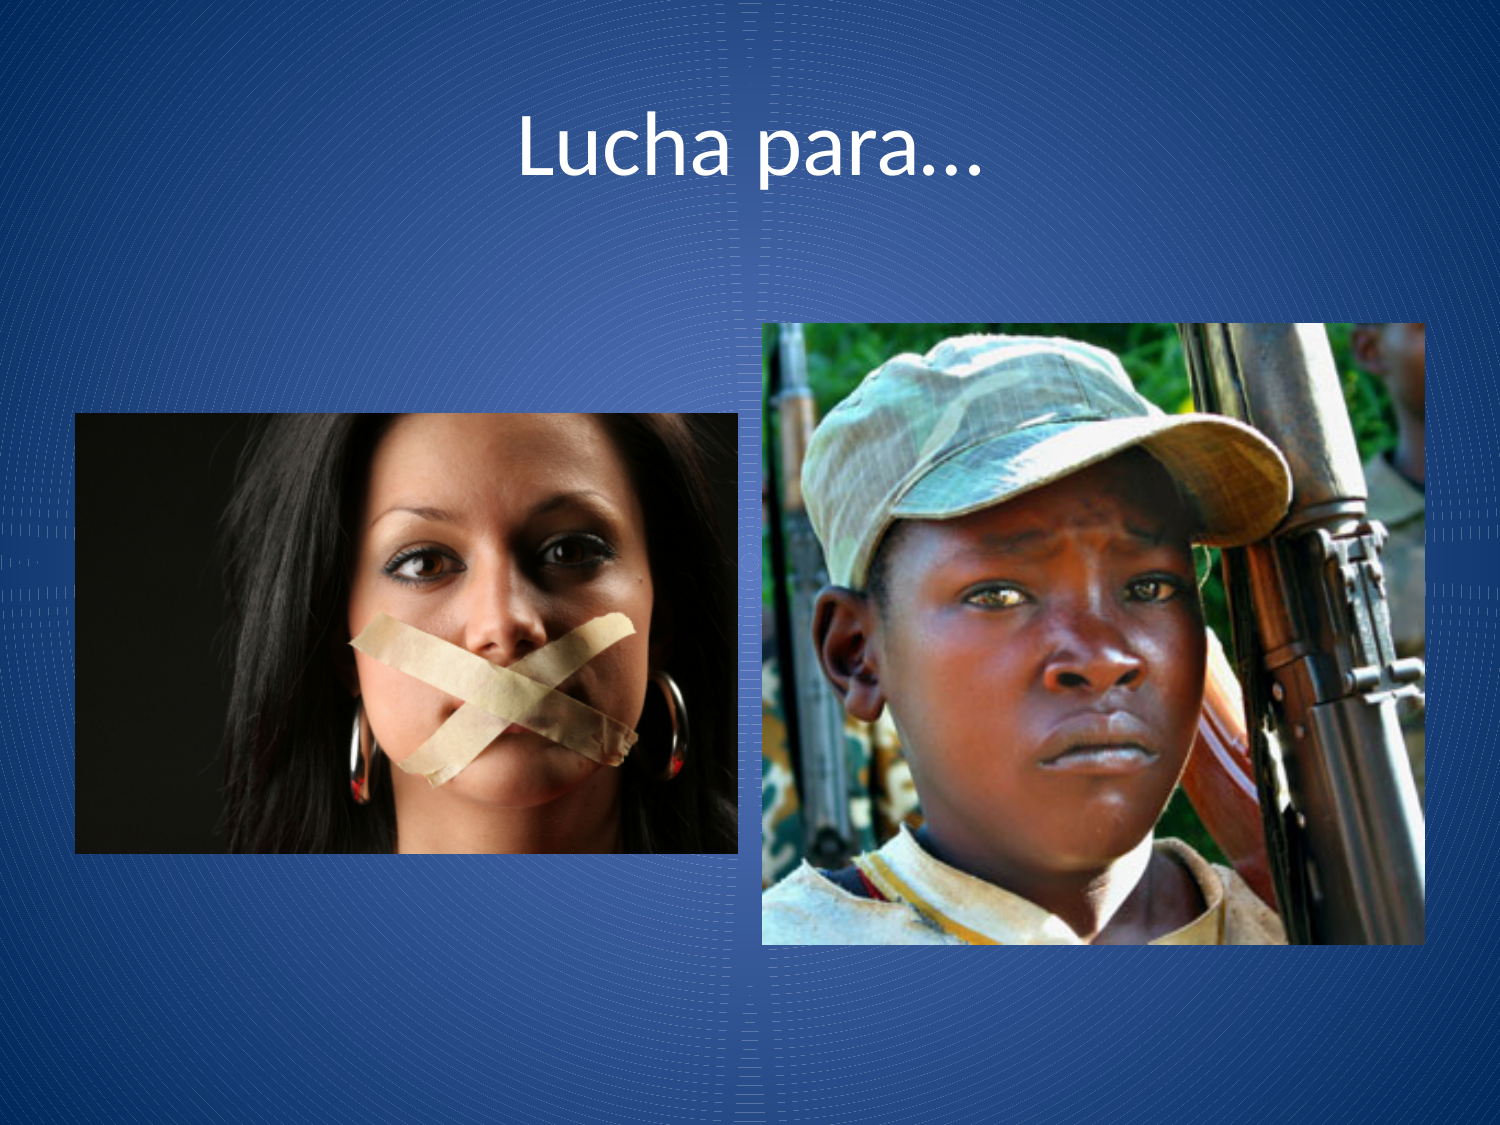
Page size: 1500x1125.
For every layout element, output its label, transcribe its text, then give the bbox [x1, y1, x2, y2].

title Lucha para… [75, 45, 1425, 233]
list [762, 262, 1426, 1006]
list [74, 262, 738, 1006]
